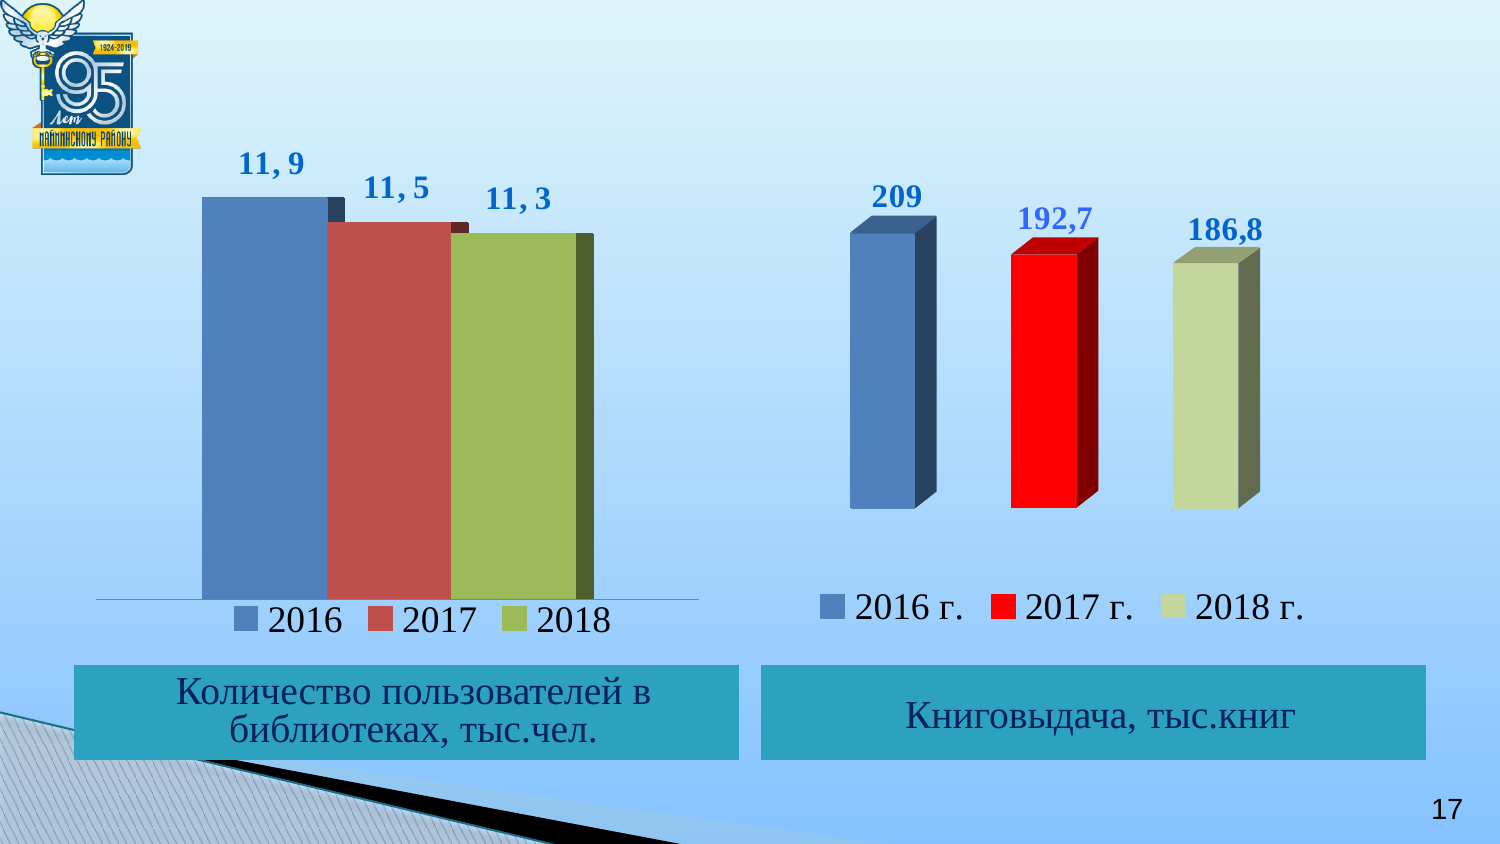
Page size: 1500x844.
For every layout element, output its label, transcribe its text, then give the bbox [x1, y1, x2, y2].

list Книговыдача, тыс.книг [761, 665, 1426, 760]
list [752, 96, 1385, 662]
list Количество пользователей в библиотеках, тыс.чел. [74, 690, 739, 760]
slide_number 17 [1394, 788, 1479, 834]
picture [0, 0, 141, 175]
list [64, 90, 745, 677]
